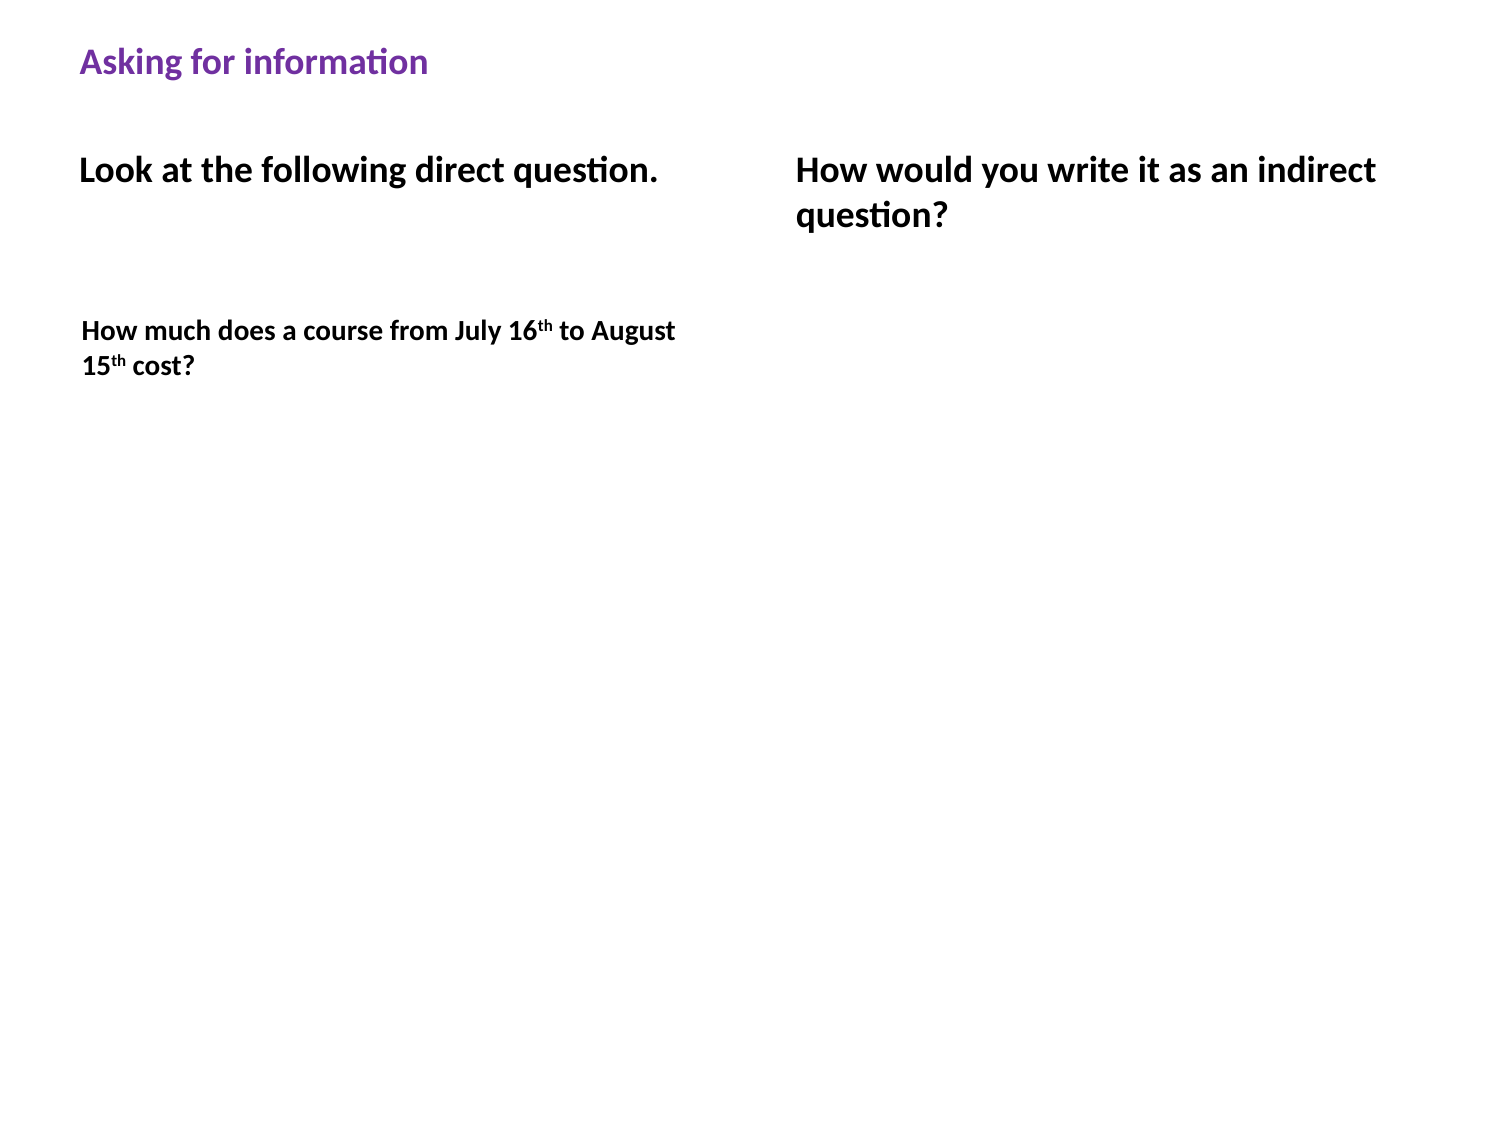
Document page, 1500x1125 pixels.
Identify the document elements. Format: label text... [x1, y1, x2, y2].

text_box Asking for information [64, 29, 609, 90]
text_box Look at the following direct question. [64, 137, 705, 197]
text_box How much does a course from July 16th to August 15th cost? [66, 304, 708, 389]
text_box How would you write it as an indirect question? [781, 138, 1422, 243]
